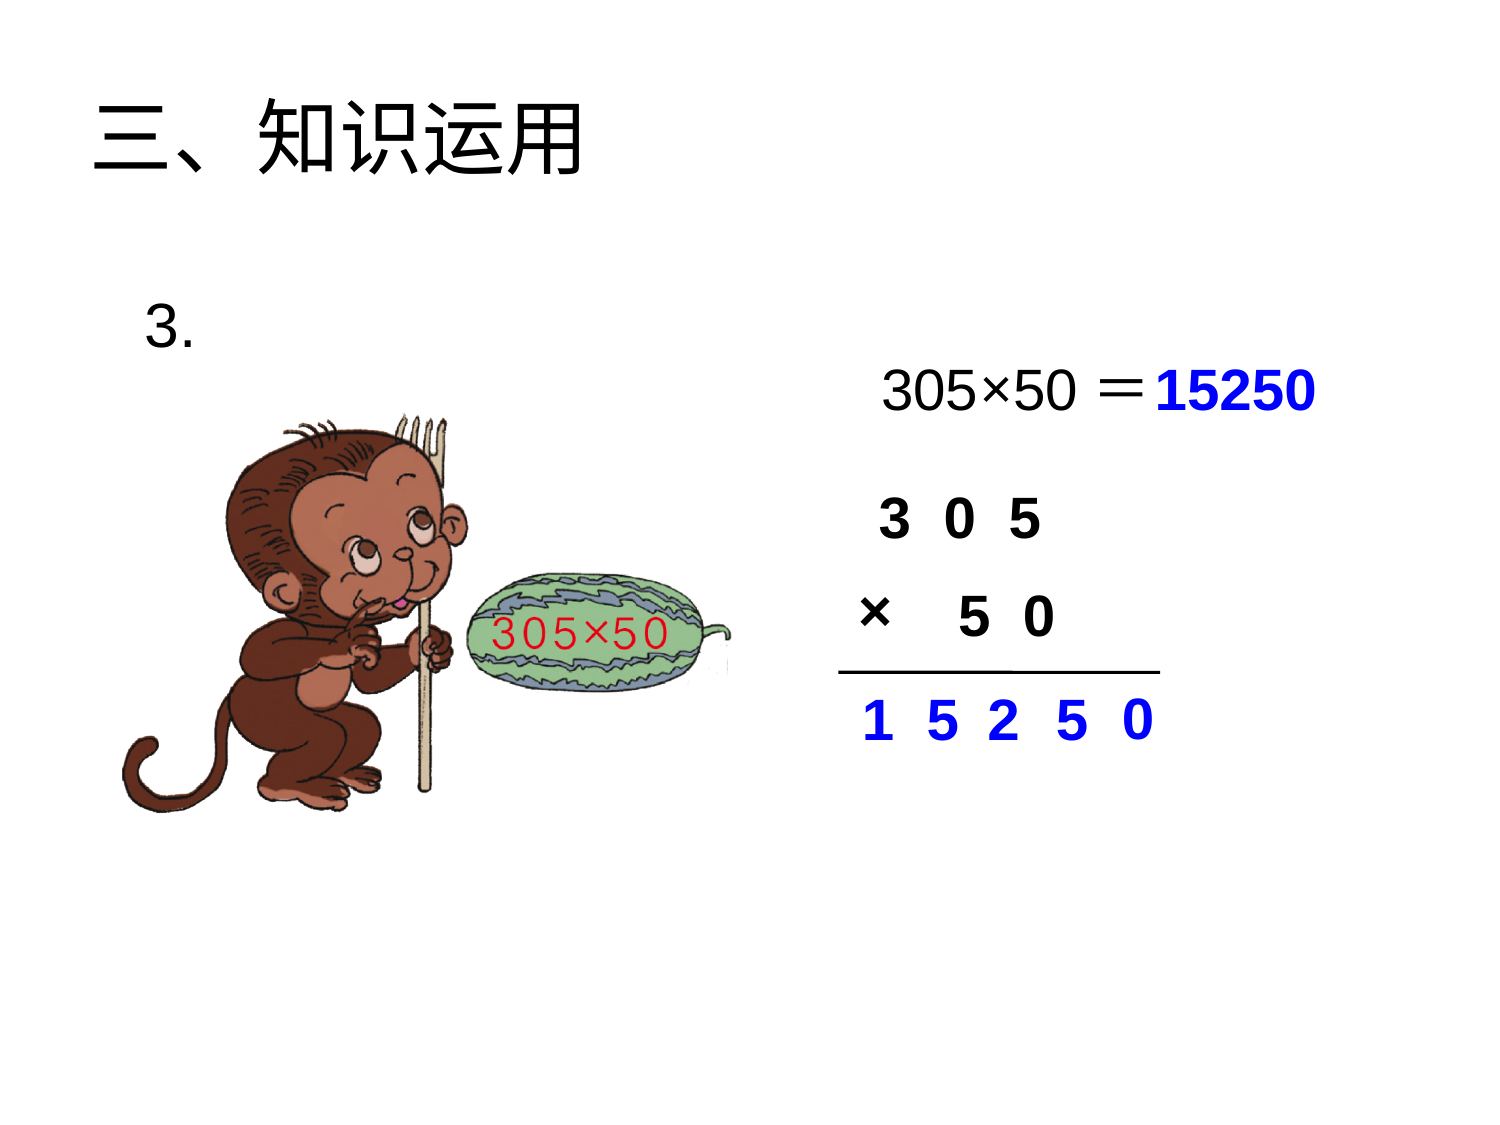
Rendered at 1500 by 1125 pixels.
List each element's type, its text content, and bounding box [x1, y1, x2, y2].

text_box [111, 408, 732, 822]
text_box 3. [129, 277, 259, 368]
text_box 三、知识运用 [74, 78, 1081, 218]
text_box 305×50＝ [866, 344, 1139, 430]
text_box 15250 [1139, 344, 1368, 430]
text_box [830, 472, 1201, 776]
